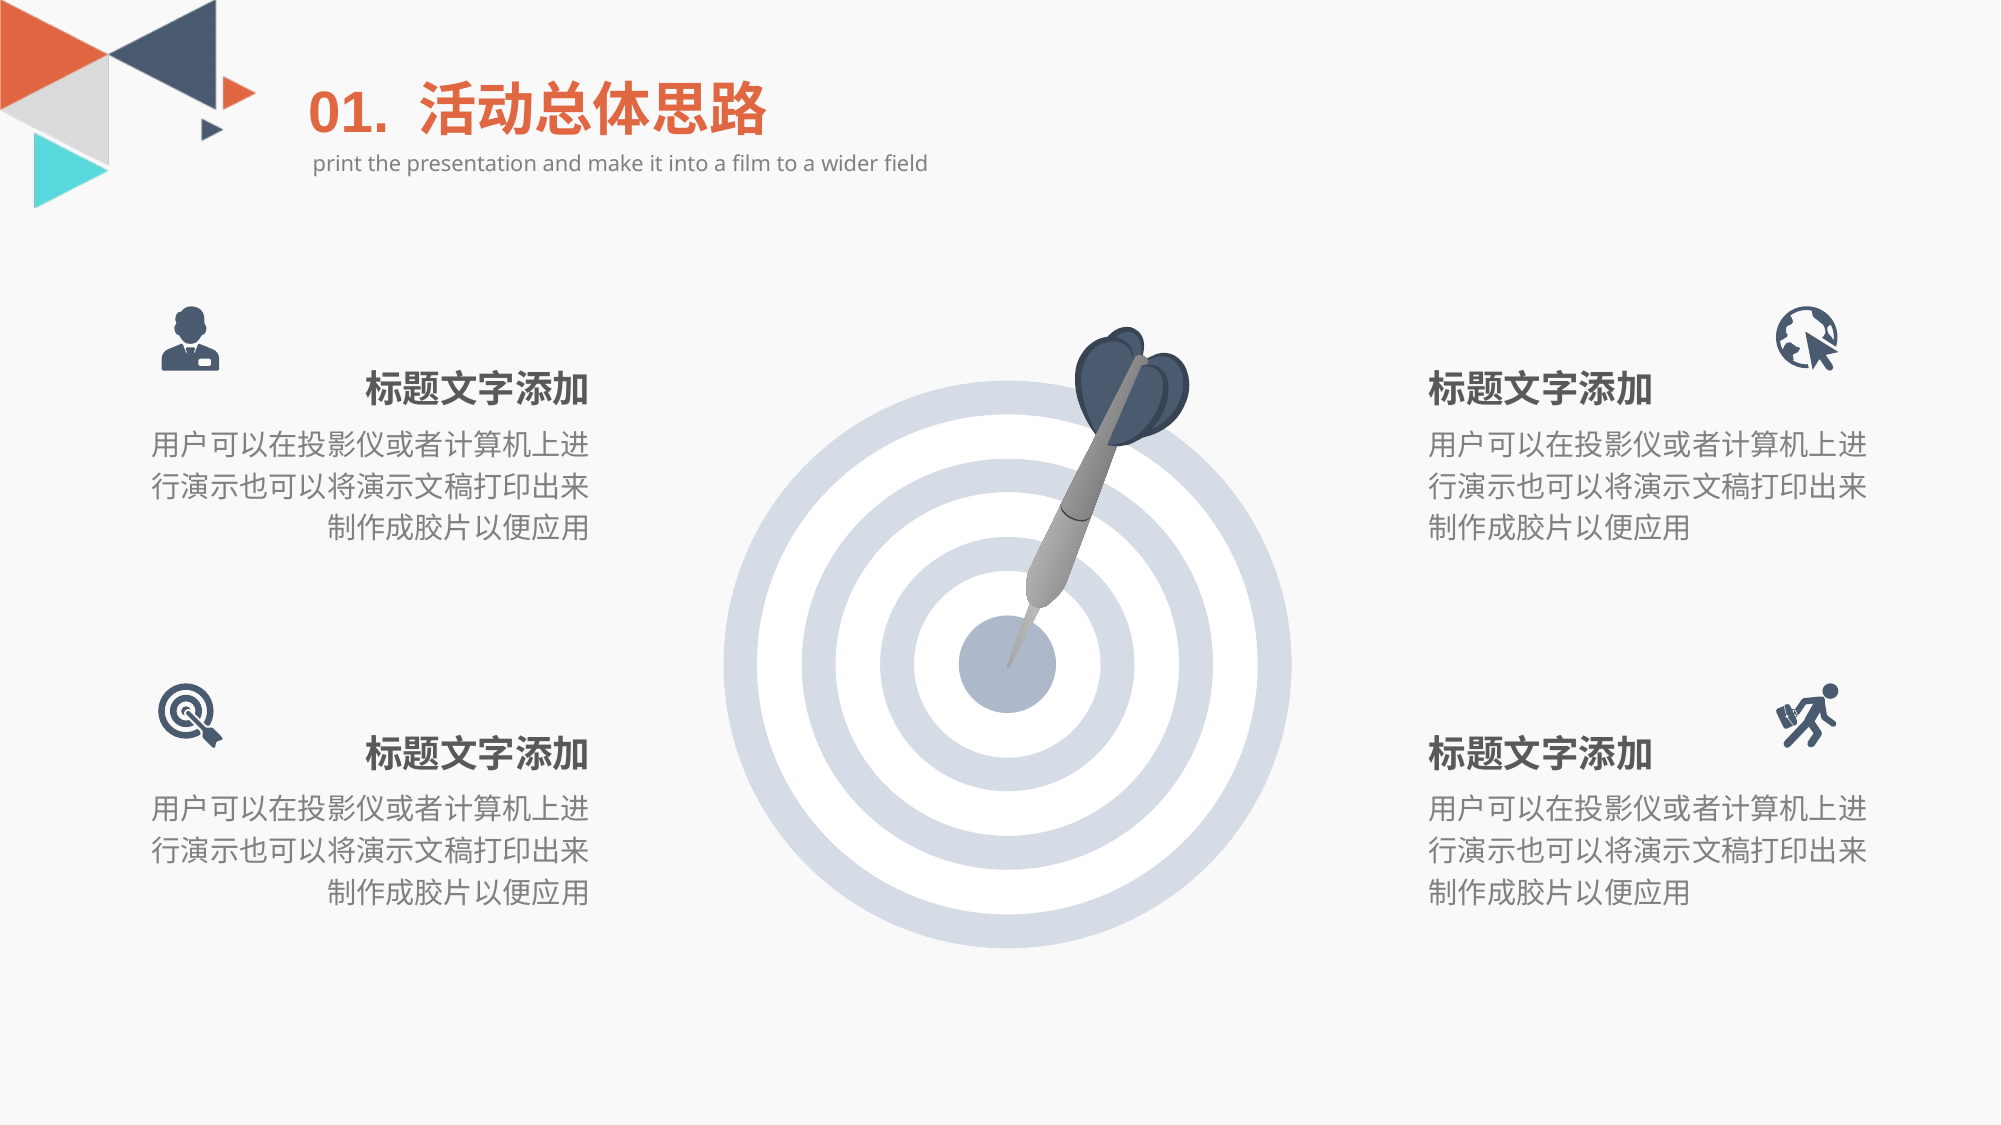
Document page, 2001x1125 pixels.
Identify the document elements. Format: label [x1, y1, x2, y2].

text_box [166, 305, 215, 349]
text_box [133, 349, 606, 555]
text_box [157, 682, 215, 713]
text_box [1413, 713, 1886, 919]
text_box [1774, 305, 1839, 349]
picture [1, 0, 255, 232]
text_box [1775, 682, 1840, 713]
text_box [723, 307, 1292, 949]
text_box [133, 713, 606, 919]
text_box [292, 64, 1022, 182]
text_box [1413, 349, 1886, 555]
